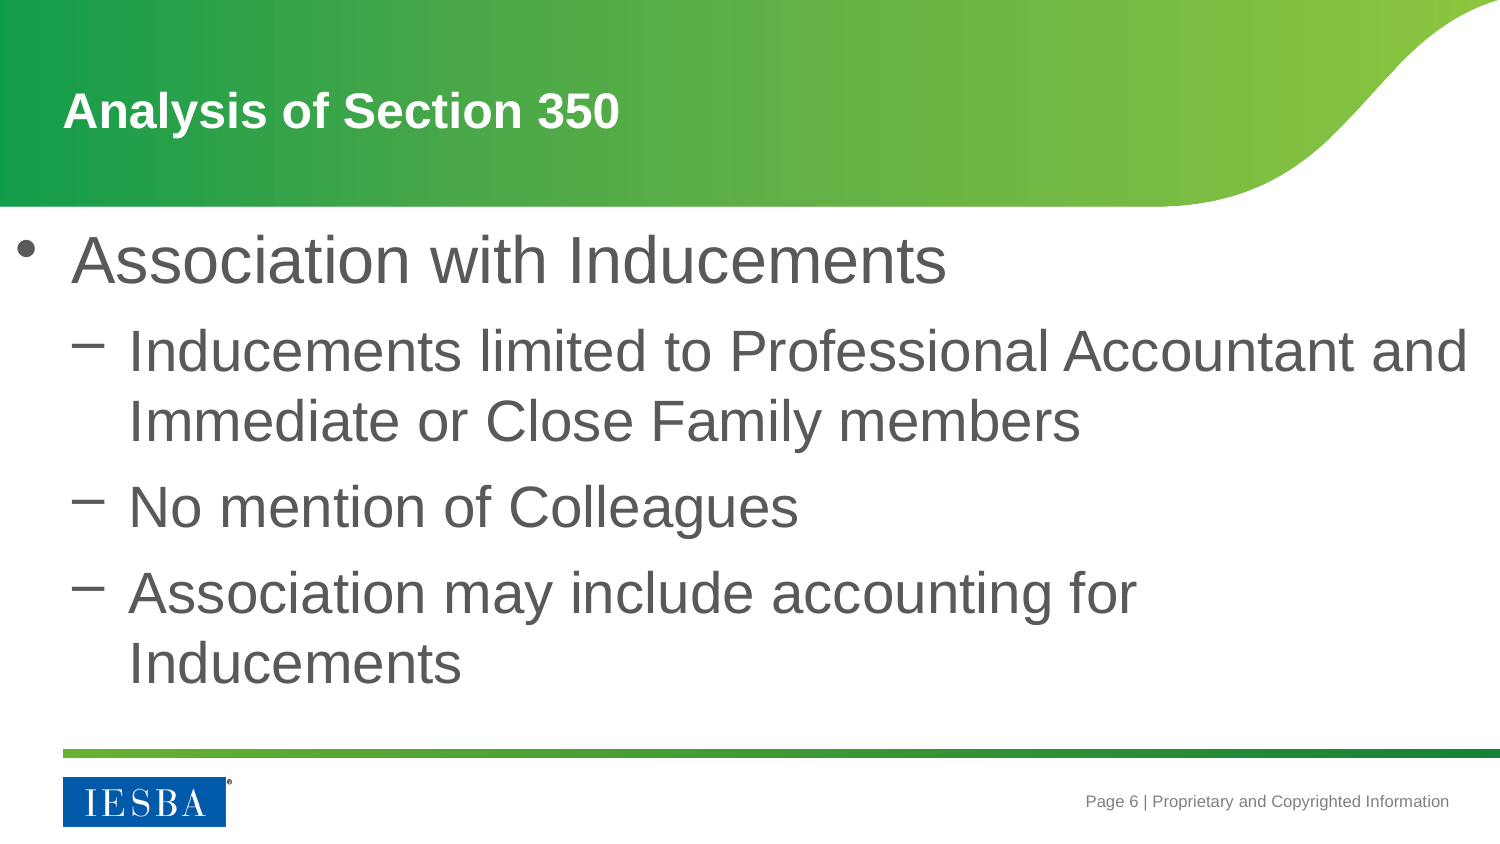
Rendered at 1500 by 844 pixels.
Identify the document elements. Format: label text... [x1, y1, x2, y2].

list Association with Inducements Inducements limited to Professional Accountant and Immediate or Close Family members No mention of Colleagues Association may include accounting for Inducements [0, 209, 1500, 747]
title Analysis of Section 350 [62, 75, 1300, 142]
picture [63, 777, 232, 827]
picture [0, 0, 1500, 207]
